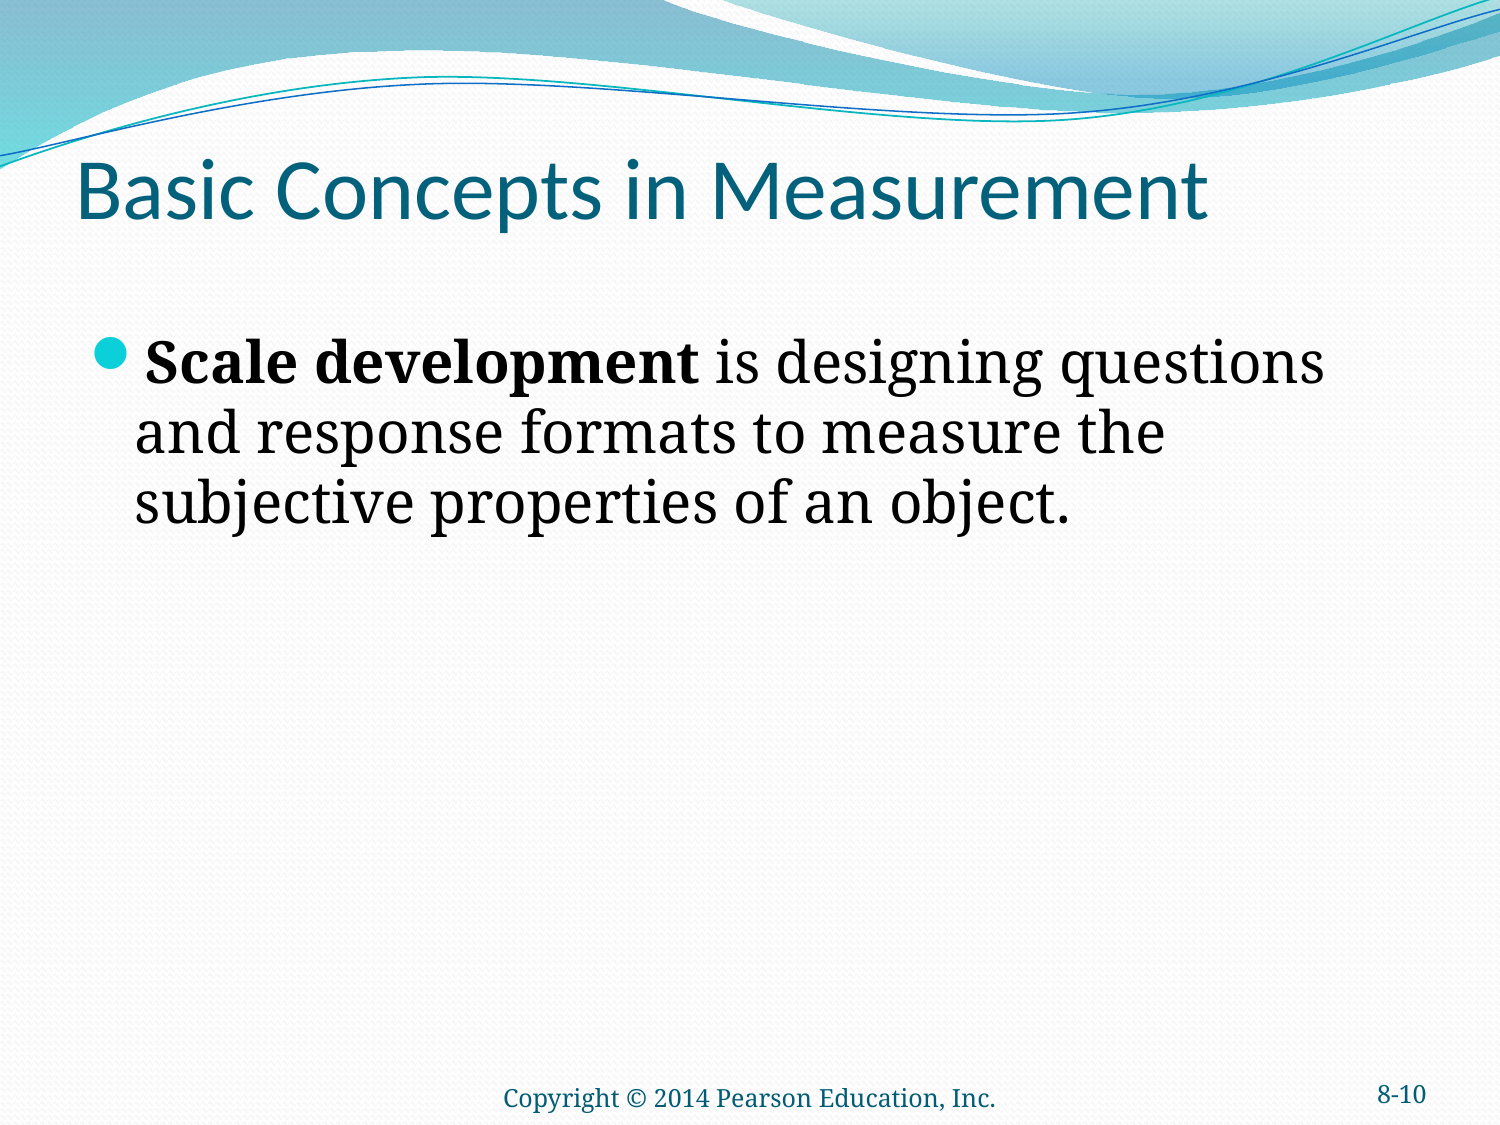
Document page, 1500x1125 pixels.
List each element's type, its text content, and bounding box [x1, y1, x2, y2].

list Scale development is designing questions and response formats to measure the subjective properties of an object. [75, 317, 1425, 1038]
title Basic Concepts in Measurement [75, 87, 1425, 275]
